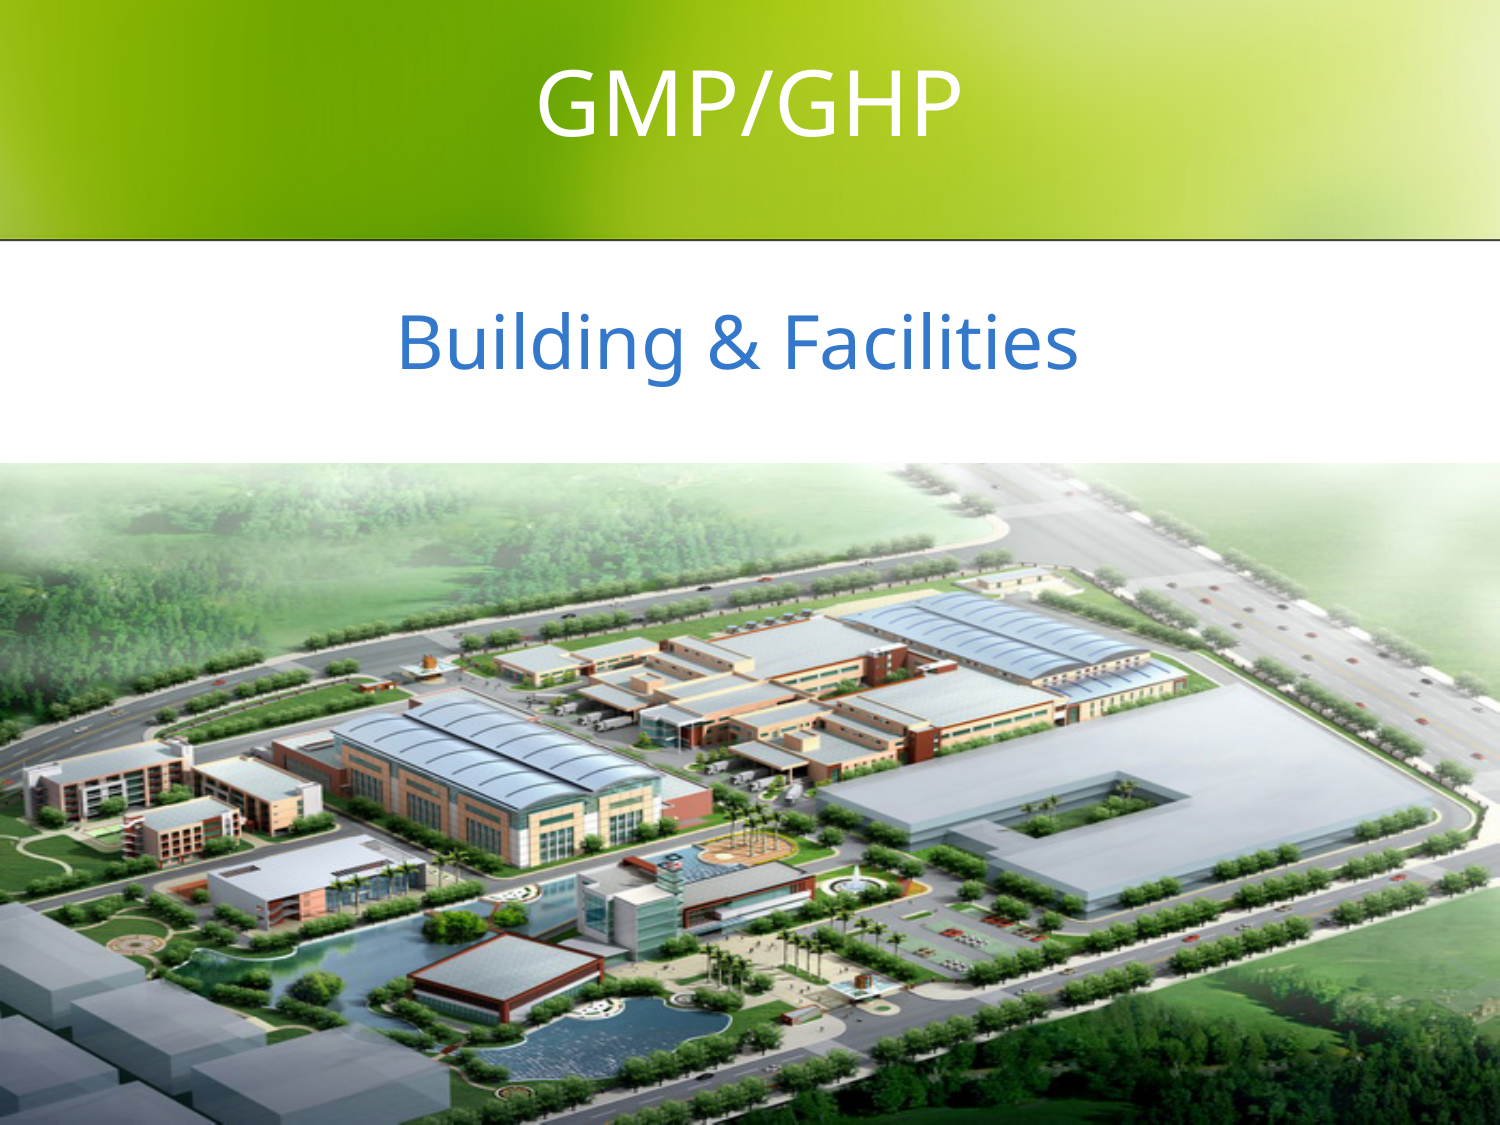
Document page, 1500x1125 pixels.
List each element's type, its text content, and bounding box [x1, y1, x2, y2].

list Building & Facilities [11, 286, 1387, 461]
picture [0, 0, 1500, 1125]
title GMP/GHP [62, 24, 1438, 176]
